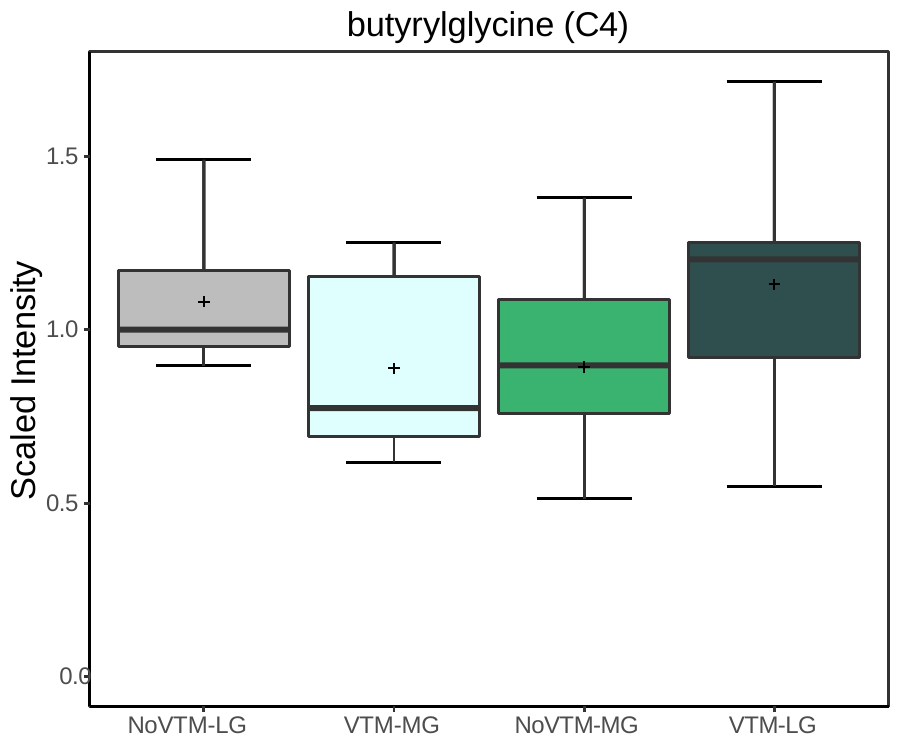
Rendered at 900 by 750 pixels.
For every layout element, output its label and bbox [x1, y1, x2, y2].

text_box [1, 256, 82, 517]
footer [57, 661, 95, 750]
text_box [44, 138, 82, 170]
text_box [83, 50, 891, 738]
slide_number [125, 713, 257, 750]
text_box [344, 0, 634, 44]
